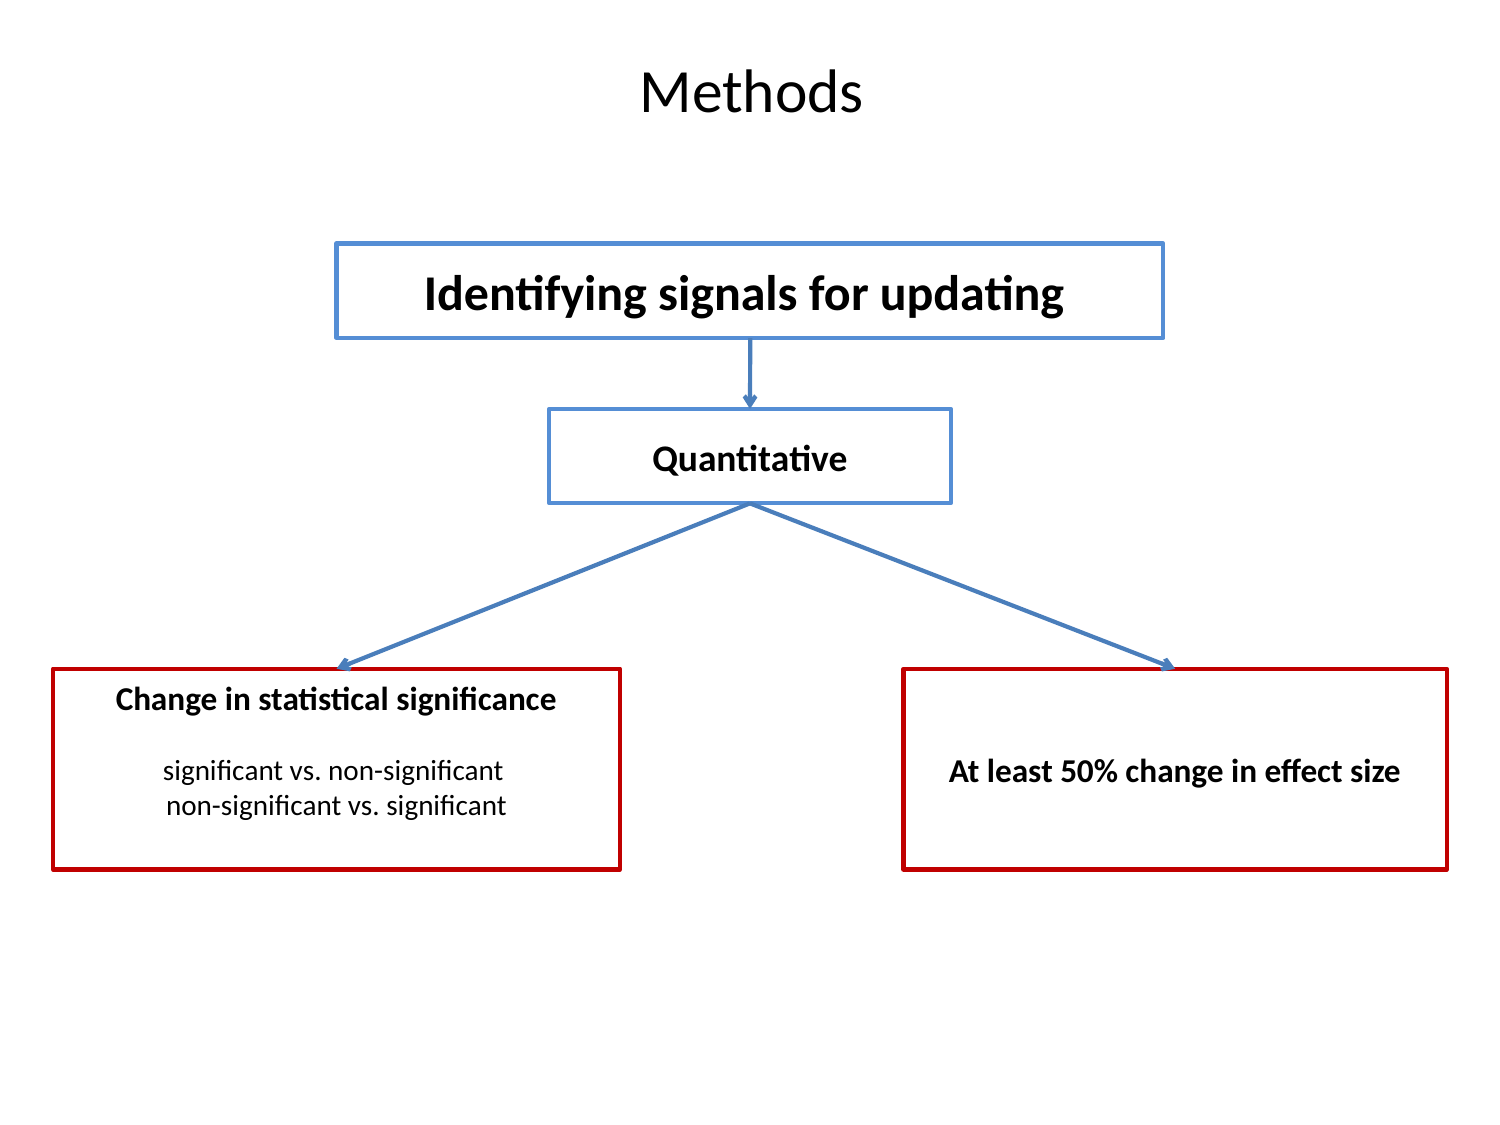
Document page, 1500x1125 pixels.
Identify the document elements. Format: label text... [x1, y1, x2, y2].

text_box Quantitative [631, 407, 953, 505]
text_box At least 50% change in effect size [901, 667, 1449, 872]
text_box Change in statistical significance significant vs. non-significant non-significant vs. significant [51, 667, 622, 872]
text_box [749, 503, 1176, 669]
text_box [460, 379, 627, 794]
text_box Identifying signals for updating [334, 241, 1165, 340]
title Methods [76, 42, 1427, 185]
